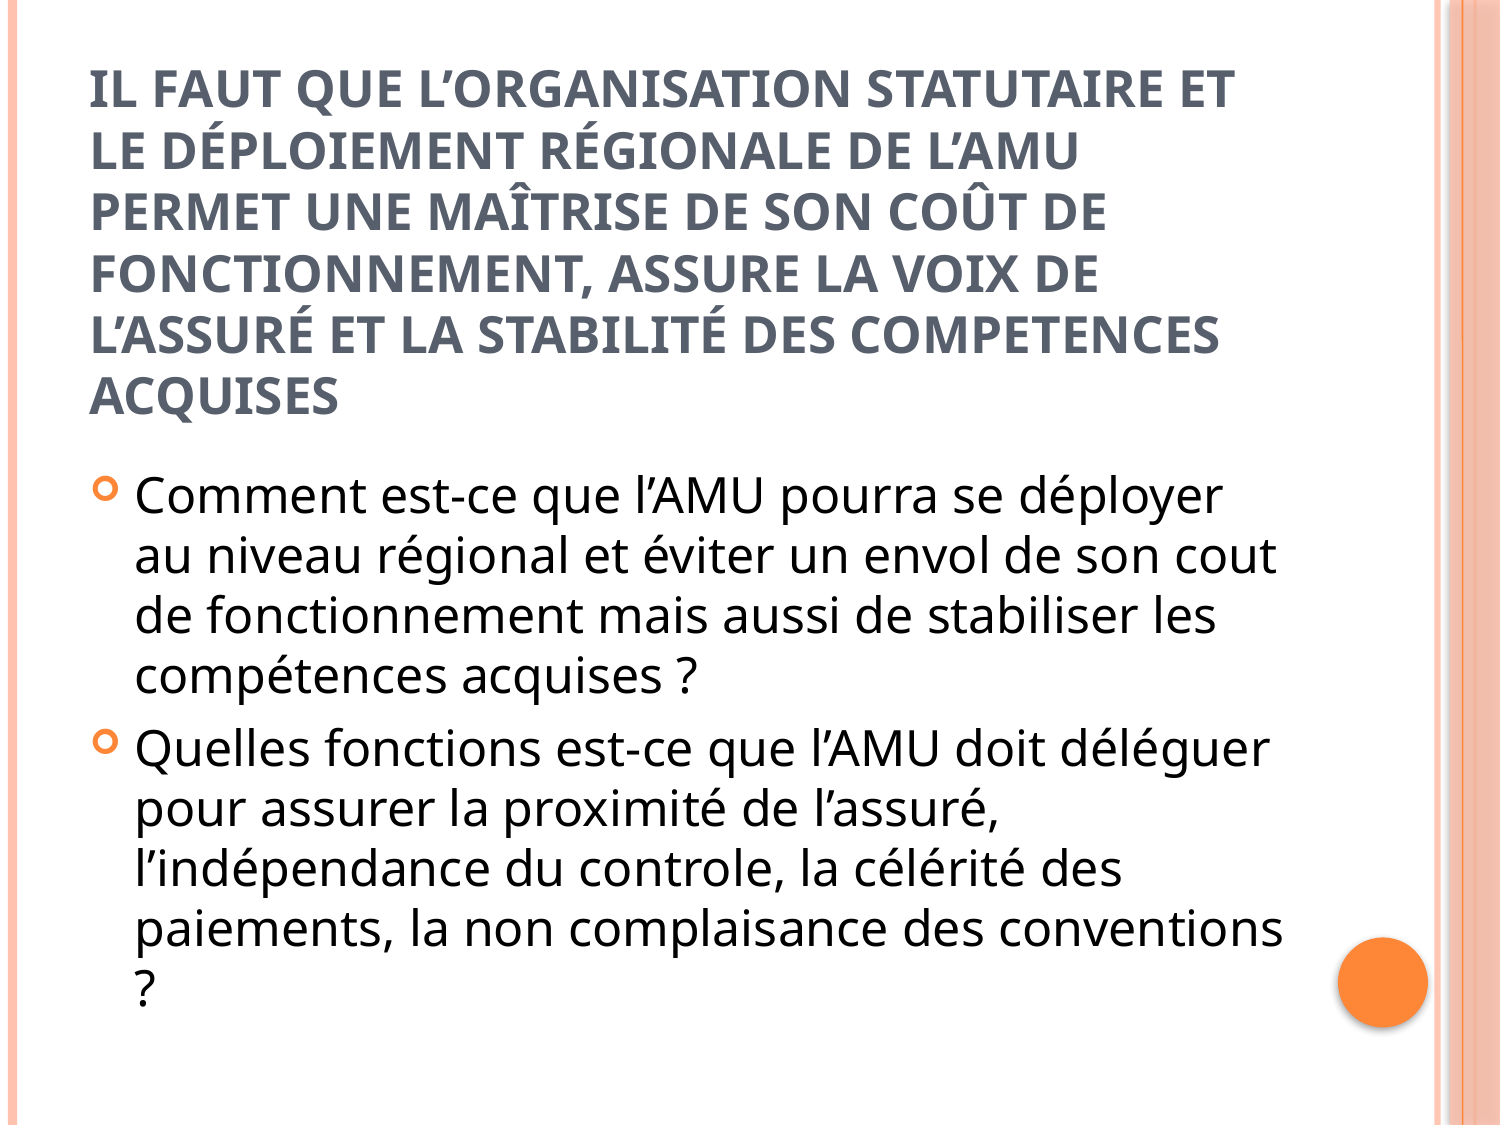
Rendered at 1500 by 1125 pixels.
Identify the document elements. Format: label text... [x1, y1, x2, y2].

list Comment est-ce que l’AMU pourra se déployer au niveau régional et éviter un envol de son cout de fonctionnement mais aussi de stabiliser les compétences acquises ? Quelles fonctions est-ce que l’AMU doit déléguer pour assurer la proximité de l’assuré, l’indépendance du controle, la célérité des paiements, la non complaisance des conventions ? [75, 456, 1300, 1062]
title Il faut que l’organisation statutaire et le déploiement régionale de l’AMU permet une maîtrise de son coût de fonctionnement, assure la voix de l’Assuré et la stabilité des competences acquises [75, 45, 1300, 433]
